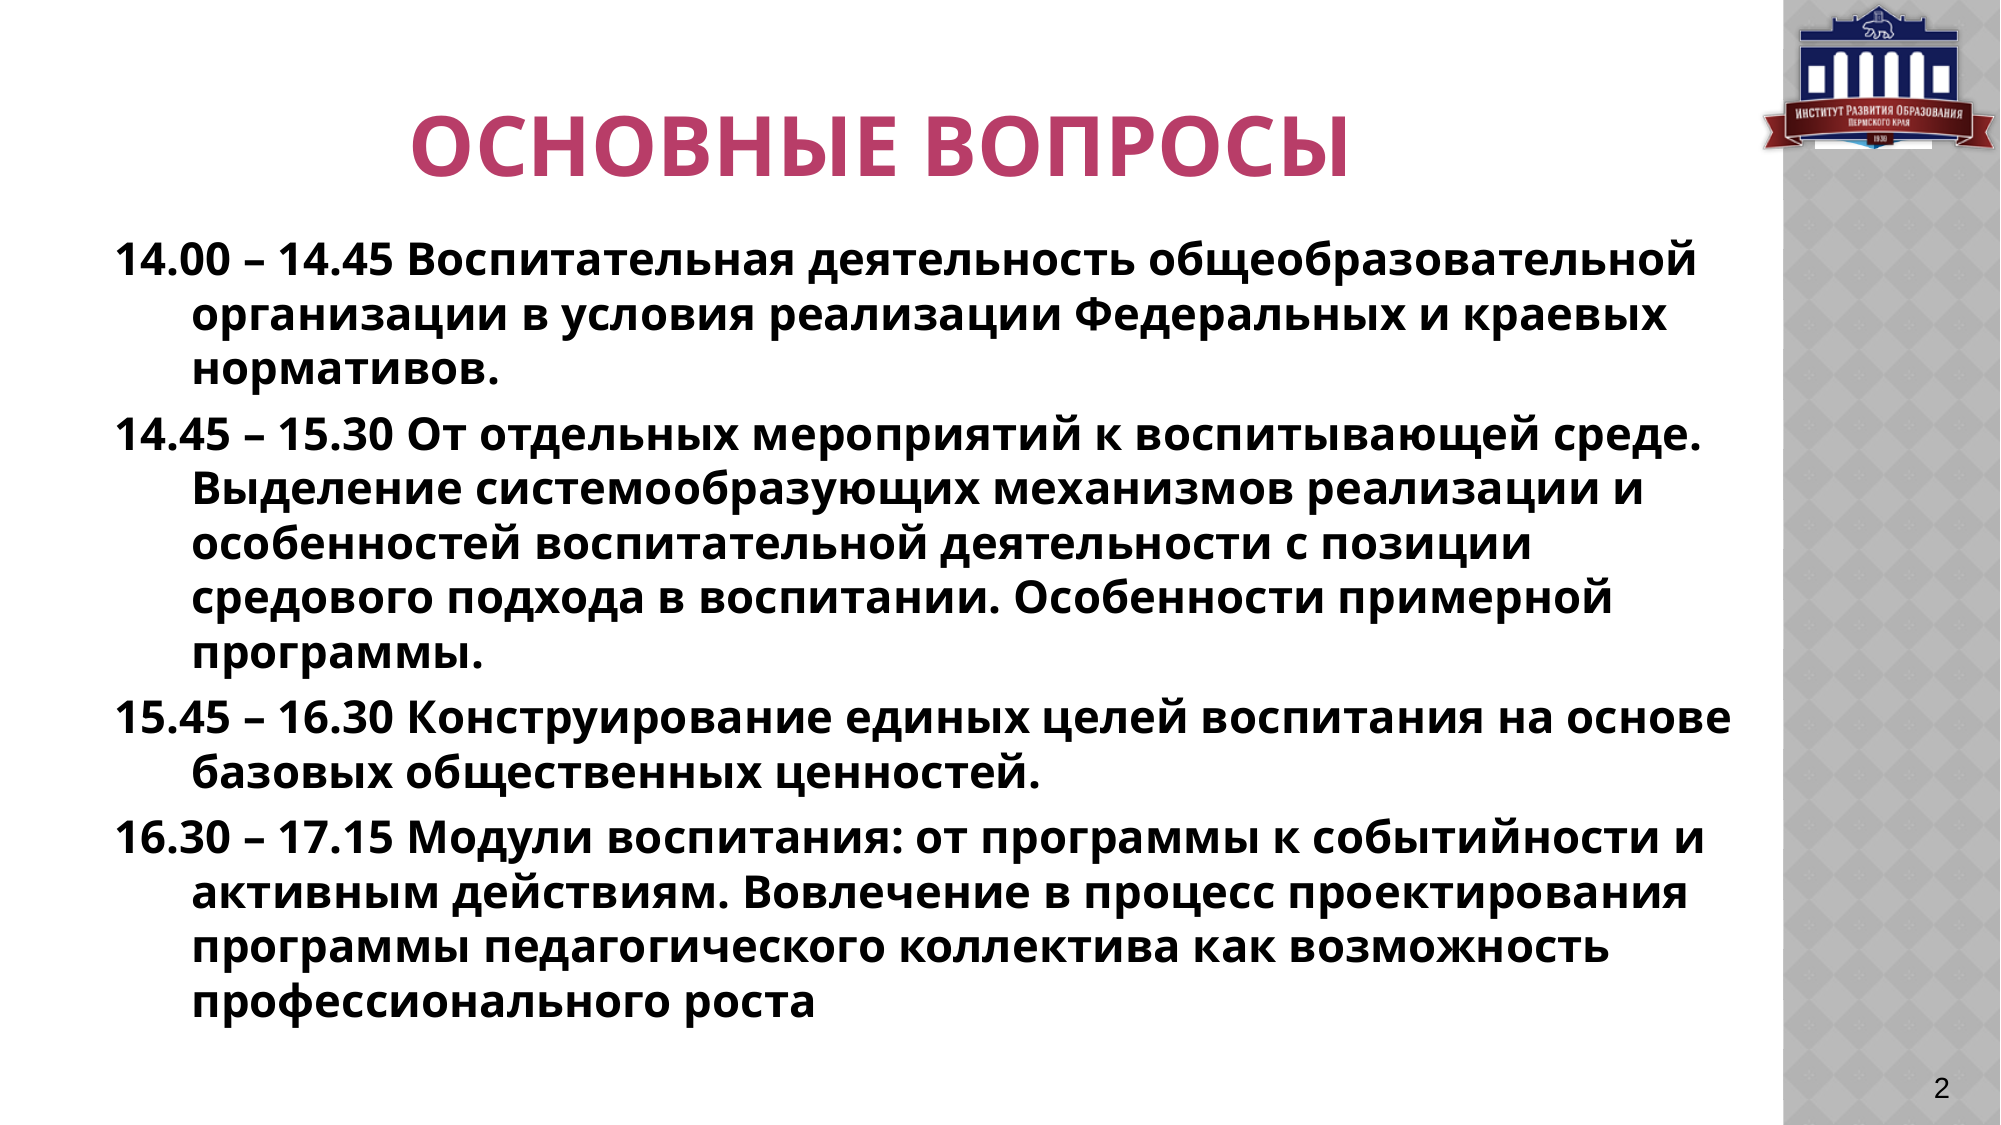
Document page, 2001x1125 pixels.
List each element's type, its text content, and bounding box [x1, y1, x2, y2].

list 14.00 – 14.45 Воспитательная деятельность общеобразовательной организации в условия реализации Федеральных и краевых нормативов. 14.45 – 15.30 От отдельных мероприятий к воспитывающей среде. Выделение системообразующих механизмов реализации и особенностей воспитательной деятельности с позиции средового подхода в воспитании. Особенности примерной программы. 15.45 – 16.30 Конструирование единых целей воспитания на основе базовых общественных ценностей. 16.30 – 17.15 Модули воспитания: от программы к событийности и активным действиям. Вовлечение в процесс проектирования программы педагогического коллектива как возможность профессионального роста [99, 222, 1792, 1042]
picture [1757, 0, 2000, 155]
title Основные вопросы [99, 52, 1684, 193]
